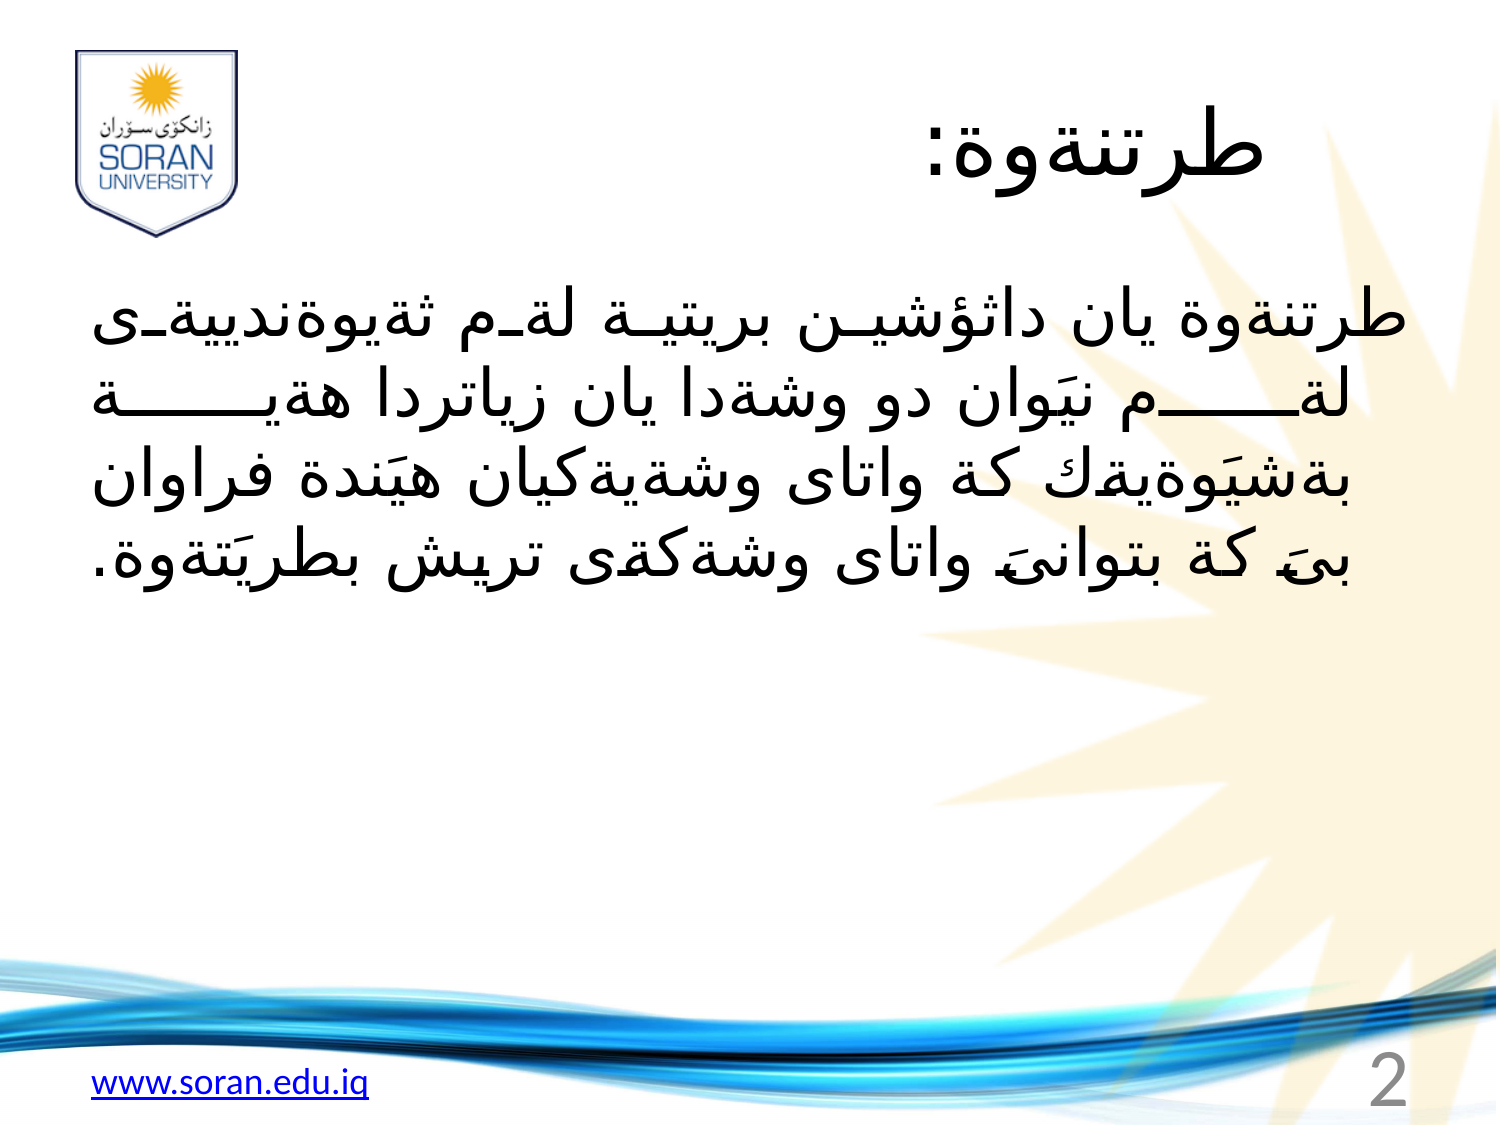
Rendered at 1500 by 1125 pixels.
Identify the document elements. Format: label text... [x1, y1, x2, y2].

title طرتنةوة: [75, 45, 1425, 233]
list طرتنةوة يان داثؤشين بريتية لةم ثةيوةندييةى لةم نيَوان دو وشةدا يان زياتردا هةية بةشيَوةيةك كة واتاى وشةيةكيان هيَندة فراوان بىَ كة بتوانىَ واتاى وشةكةى تريش بطريَتةوة. [75, 262, 1425, 1005]
picture [0, 99, 1500, 1125]
picture [75, 233, 238, 238]
slide_number 2 [1074, 1042, 1425, 1103]
